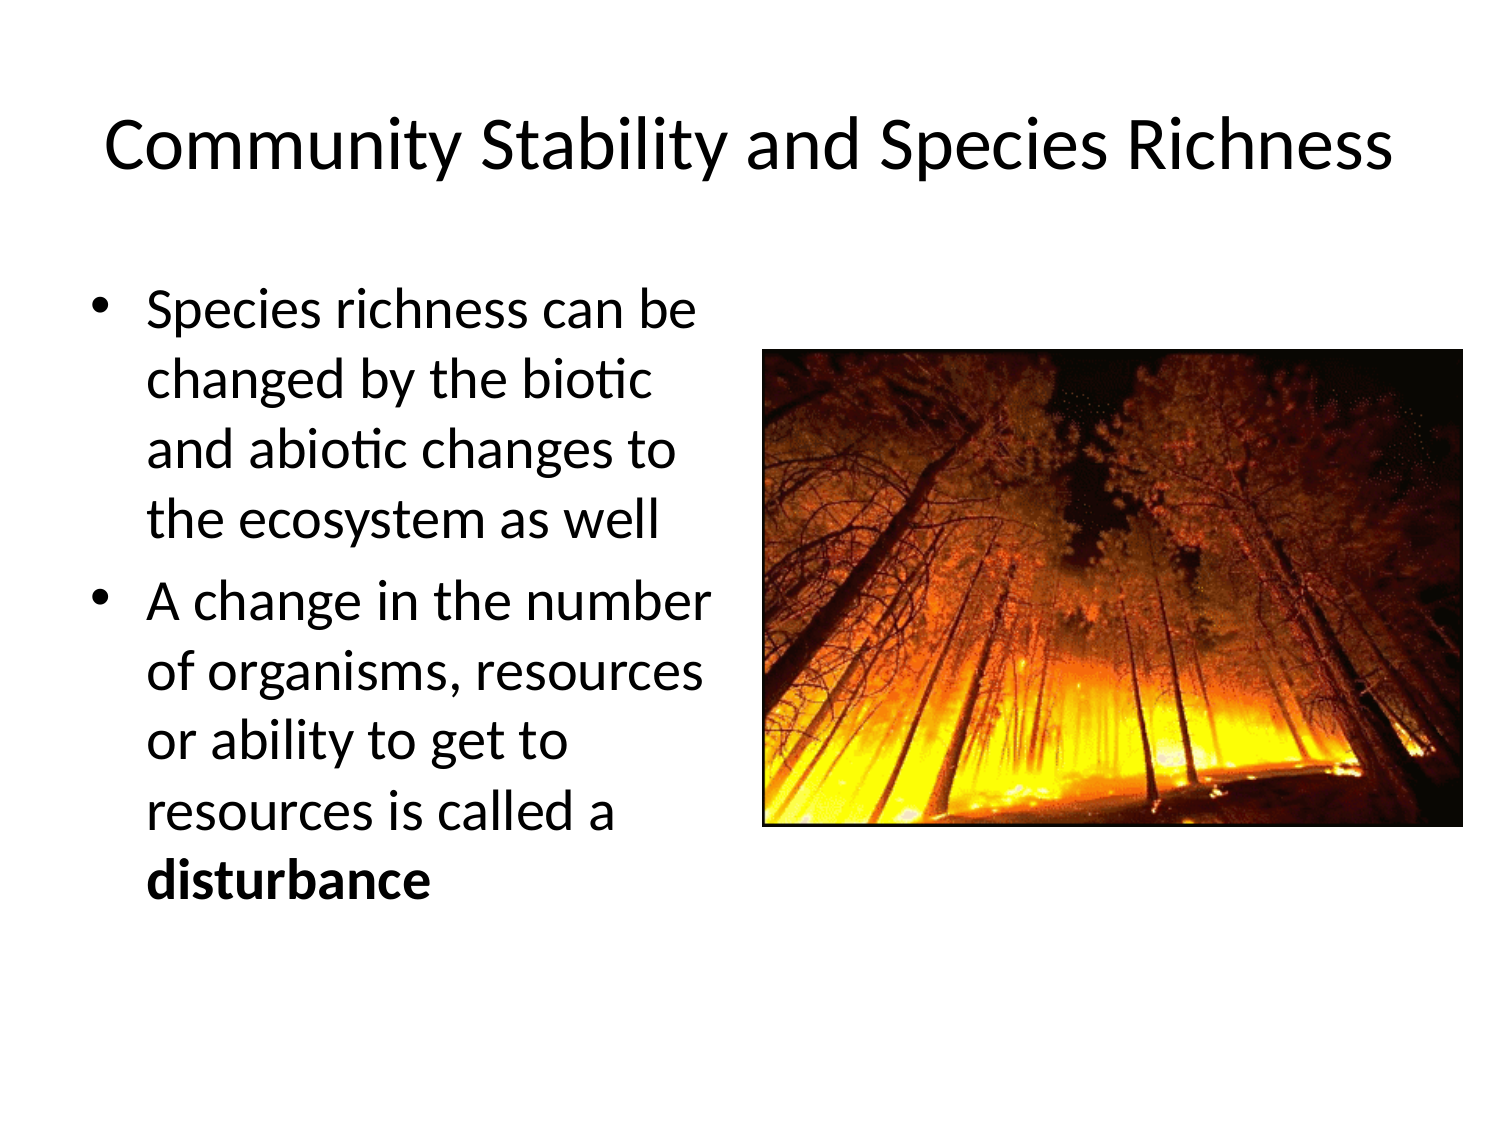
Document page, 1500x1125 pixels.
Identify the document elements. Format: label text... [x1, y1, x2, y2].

picture [762, 349, 1463, 827]
list Species richness can be changed by the biotic and abiotic changes to the ecosystem as well A change in the number of organisms, resources or ability to get to resources is called a disturbance [75, 262, 738, 1005]
title Community Stability and Species Richness [75, 45, 1425, 233]
